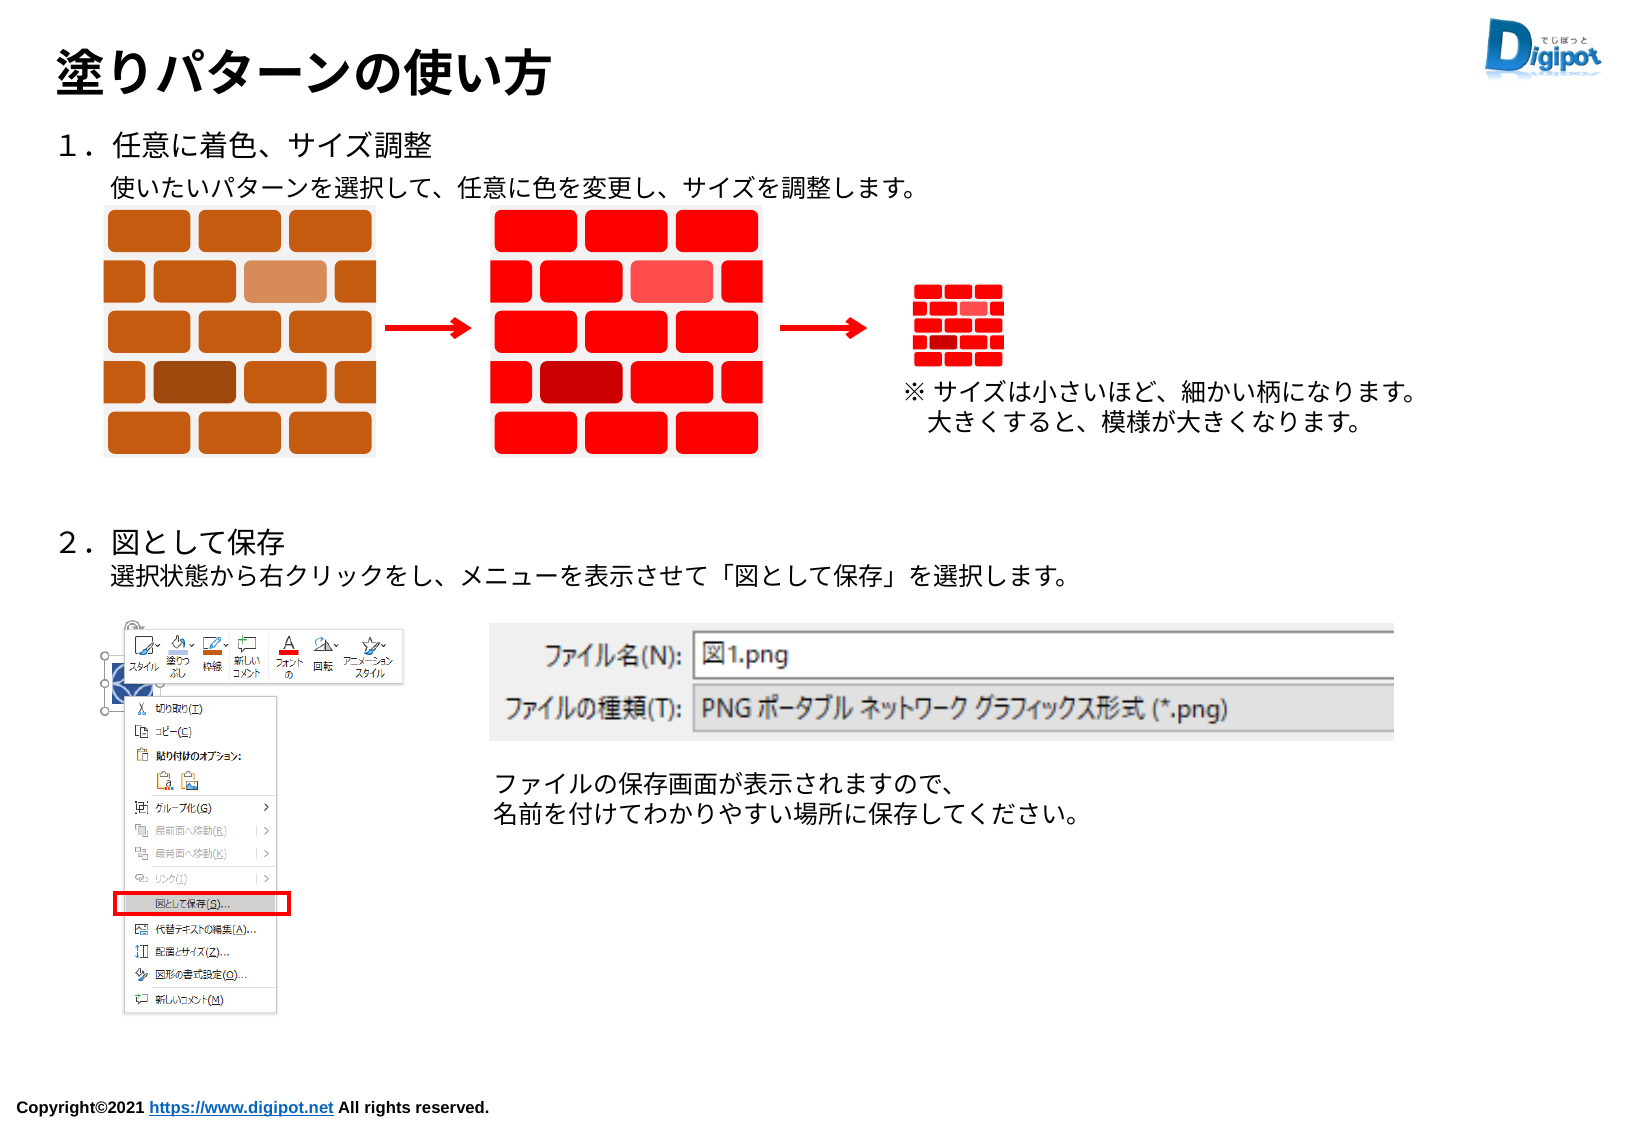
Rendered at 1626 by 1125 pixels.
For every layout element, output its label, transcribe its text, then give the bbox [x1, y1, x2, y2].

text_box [912, 283, 1004, 368]
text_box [103, 204, 376, 458]
text_box ※サイズは小さいほど、細かい柄になります。 大きくすると、模様が大きくなります。 [887, 369, 1444, 444]
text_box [490, 204, 763, 458]
text_box 使いたいパターンを選択して、任意に色を変更し、サイズを調整します。 [96, 164, 945, 210]
picture [91, 608, 417, 1021]
text_box ファイルの保存画面が表示されますので、 名前を付けてわかりやすい場所に保存してください。 [478, 761, 1108, 836]
text_box １．任意に着色、サイズ調整 [38, 119, 448, 170]
picture [1485, 18, 1602, 82]
text_box 選択状態から右クリックをし、メニューを表示させて「図として保存」を選択します。 [95, 552, 1097, 598]
text_box 塗りパターンの使い方 [40, 34, 568, 109]
picture [489, 623, 1394, 741]
text_box ２．図として保存 [38, 517, 302, 567]
